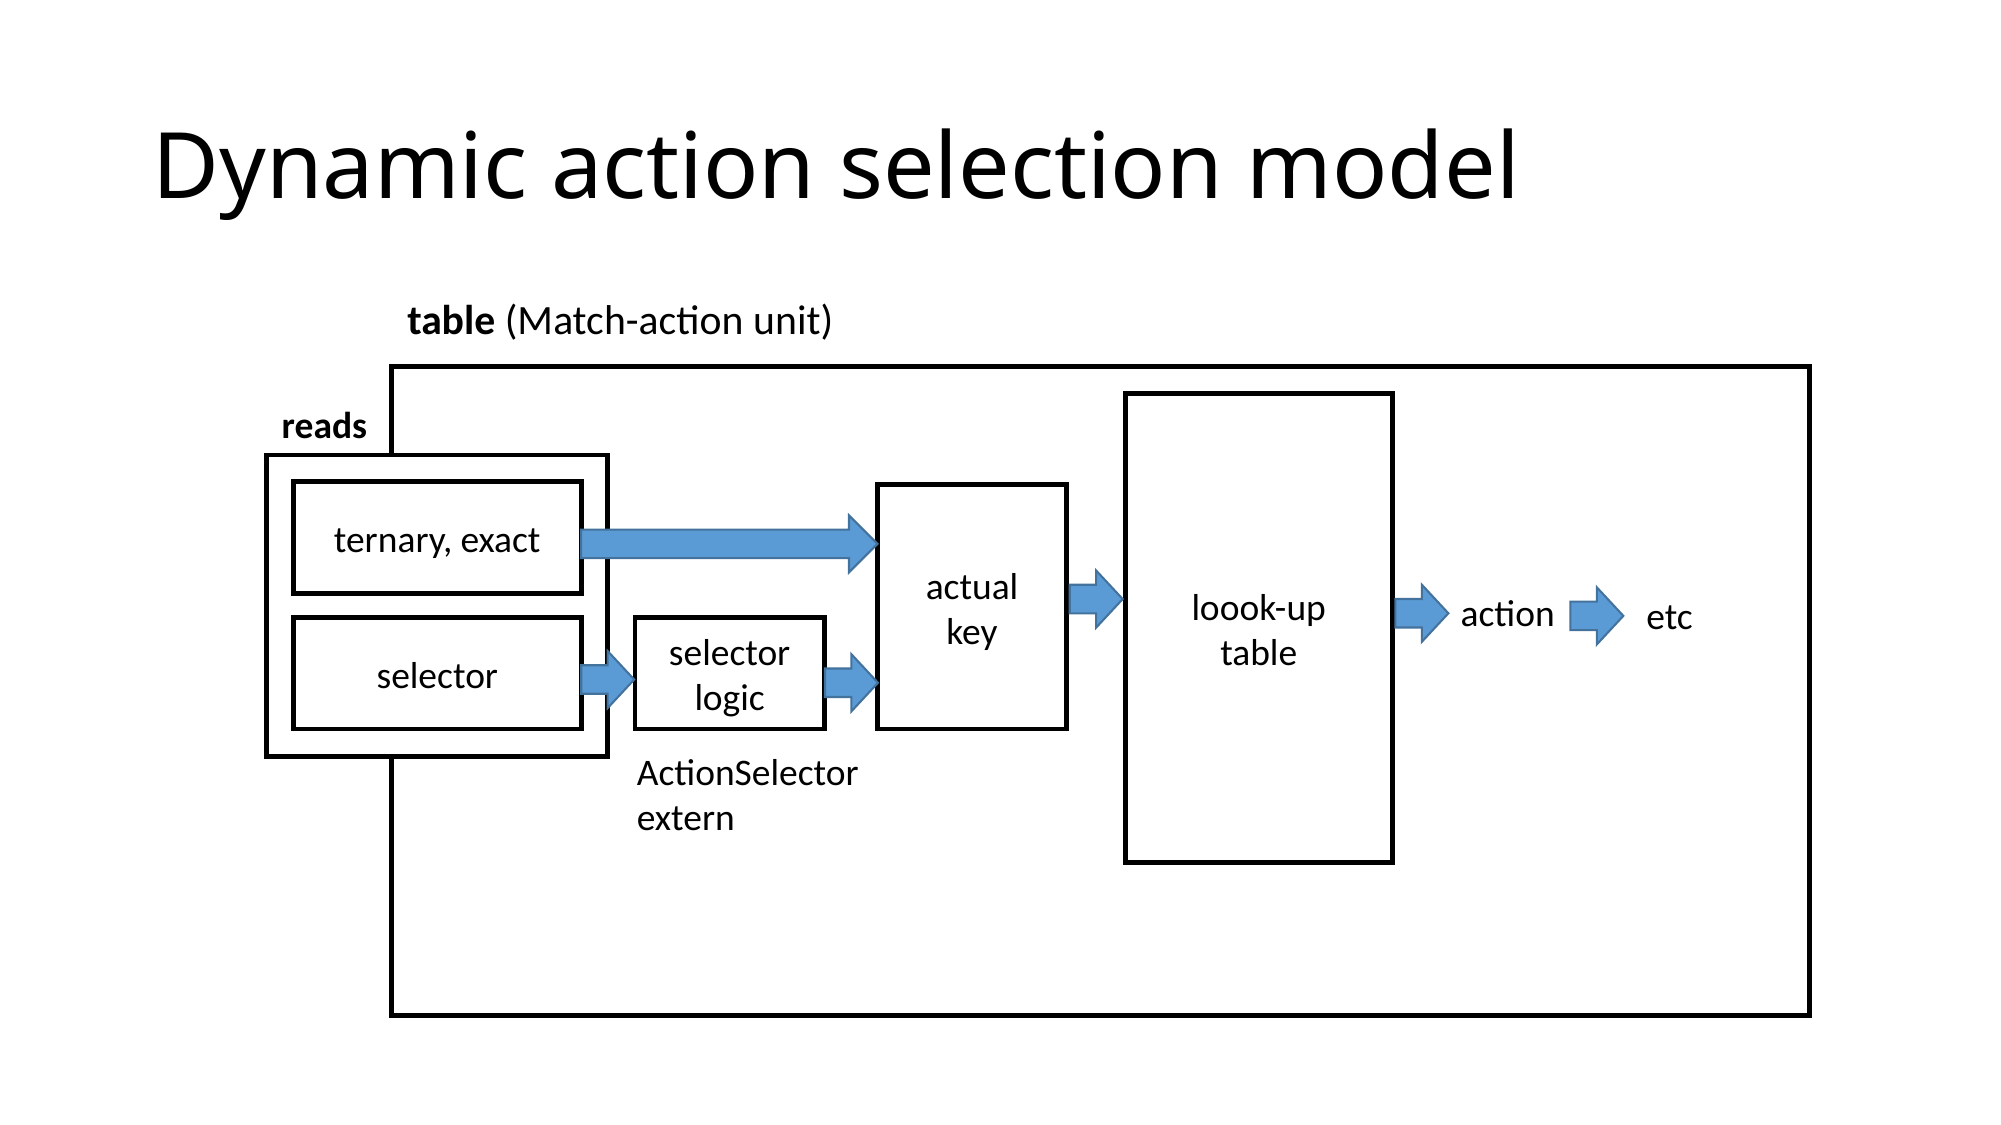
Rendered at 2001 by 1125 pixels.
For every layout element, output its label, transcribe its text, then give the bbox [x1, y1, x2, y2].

text_box [1394, 582, 1445, 645]
text_box ternary, exact [292, 481, 582, 594]
text_box etc [1631, 584, 1708, 645]
text_box selector logic [634, 616, 825, 730]
text_box selector [292, 616, 582, 730]
text_box [1569, 584, 1625, 648]
text_box table (Match-action unit) [392, 285, 849, 351]
text_box [1068, 567, 1125, 631]
text_box [390, 366, 1811, 1017]
text_box [580, 512, 879, 575]
text_box [823, 651, 880, 714]
text_box actual key [877, 483, 1068, 730]
text_box [580, 648, 636, 711]
text_box ActionSelector extern [622, 740, 874, 845]
text_box reads [266, 393, 383, 454]
text_box loook-up table [1125, 392, 1393, 863]
text_box action [1445, 581, 1570, 641]
title Dynamic action selection model [137, 59, 1863, 278]
text_box [265, 454, 608, 758]
